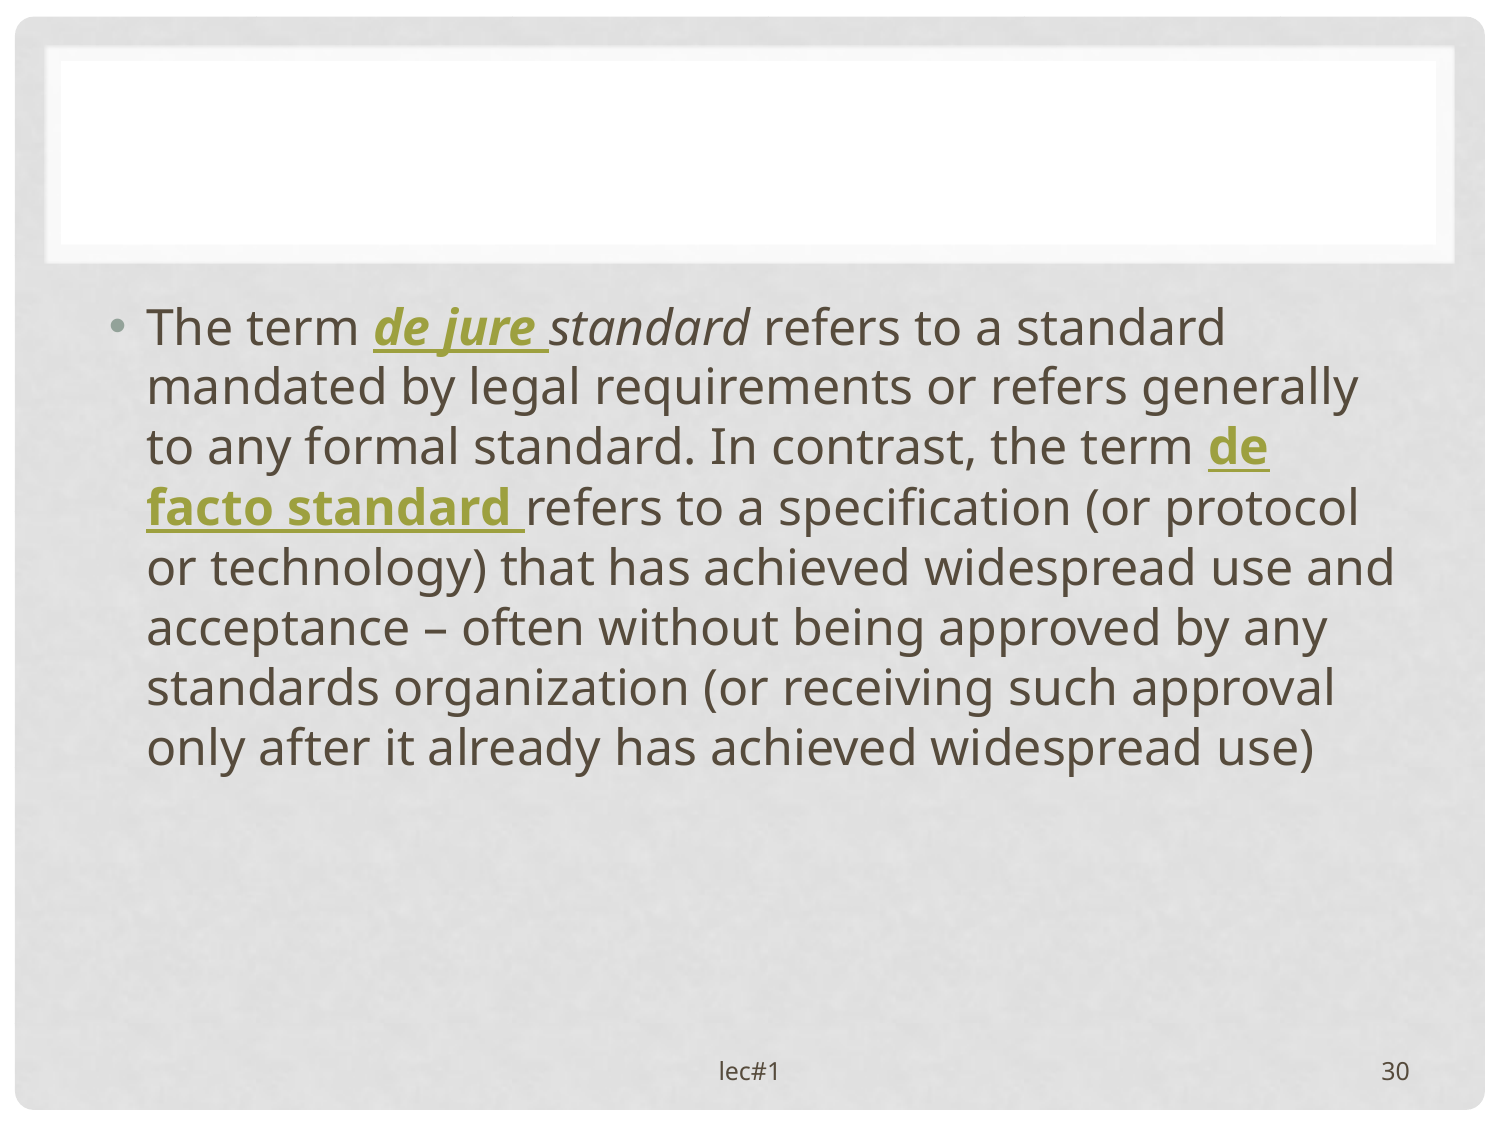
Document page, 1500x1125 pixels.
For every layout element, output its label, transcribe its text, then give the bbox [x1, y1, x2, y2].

slide_number 30 [1074, 1042, 1425, 1103]
footer lec#1 [512, 1042, 988, 1103]
list The term de jure standard refers to a standard mandated by legal requirements or refers generally to any formal standard. In contrast, the term de facto standard refers to a specification (or protocol or technology) that has achieved widespread use and acceptance – often without being approved by any standards organization (or receiving such approval only after it already has achieved widespread use) [75, 287, 1425, 1005]
